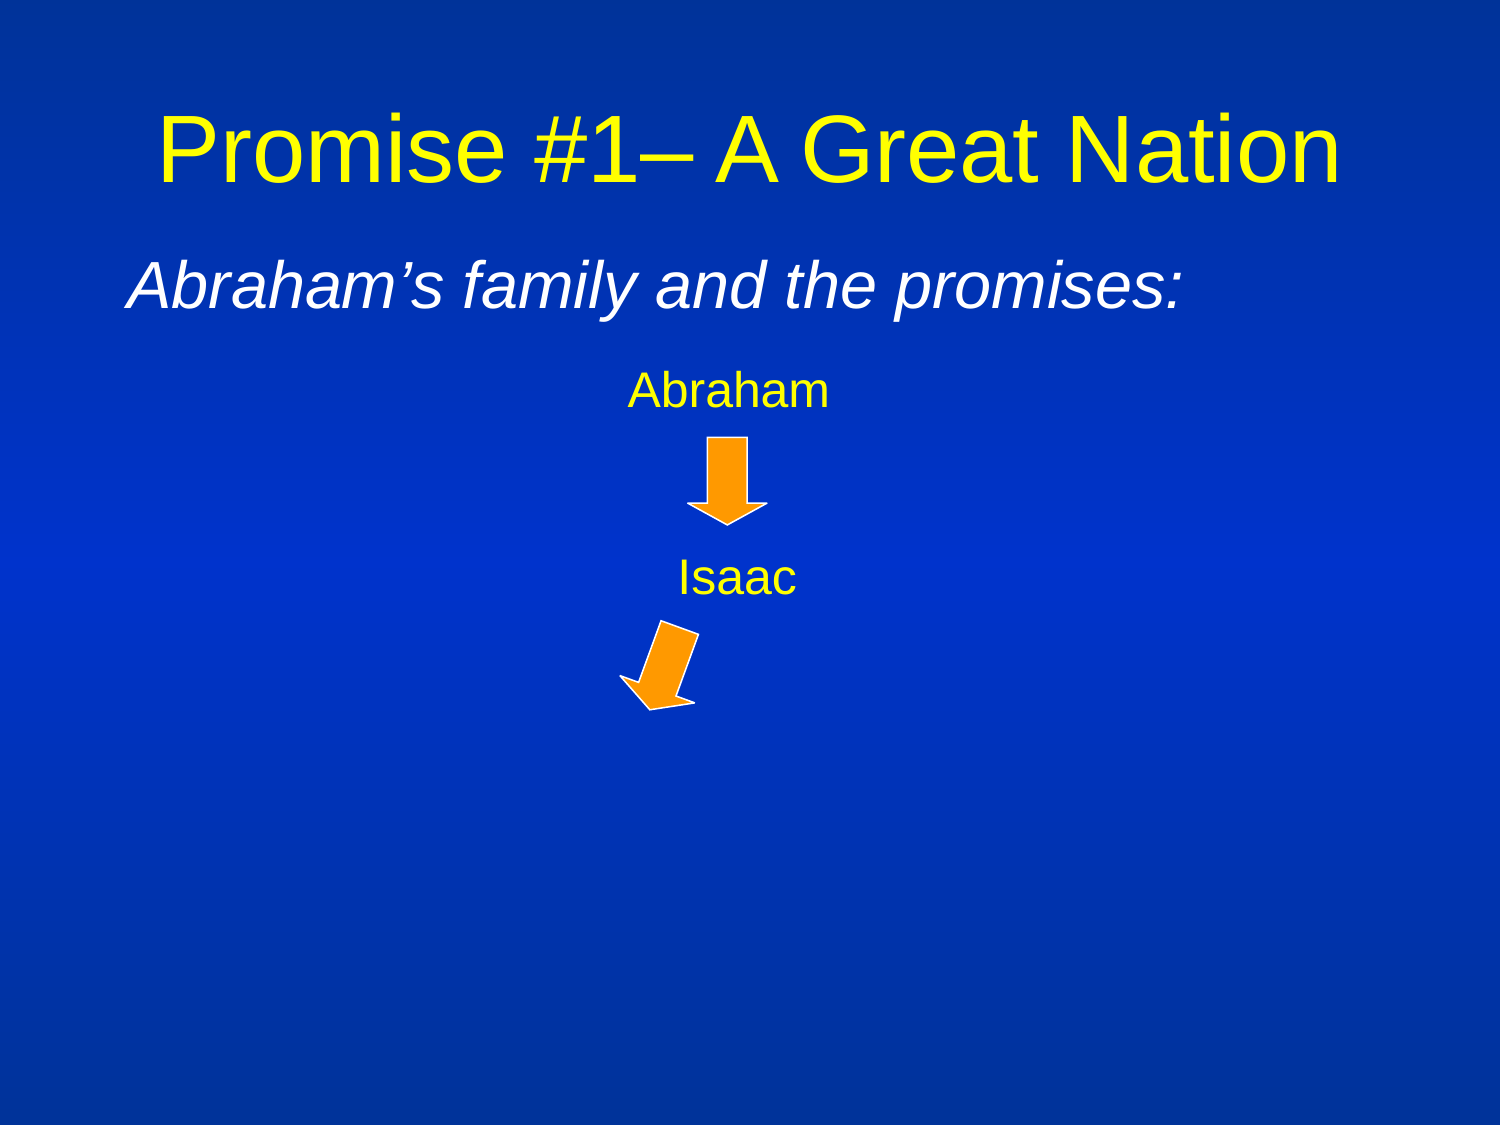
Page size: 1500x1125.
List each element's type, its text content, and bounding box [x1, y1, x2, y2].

text_box Abraham [612, 349, 846, 425]
text_box [619, 620, 699, 710]
text_box Isaac [662, 537, 812, 613]
list Abraham’s family and the promises: [112, 249, 1388, 338]
text_box [687, 437, 768, 525]
title Promise #1– A Great Nation [37, 50, 1463, 238]
